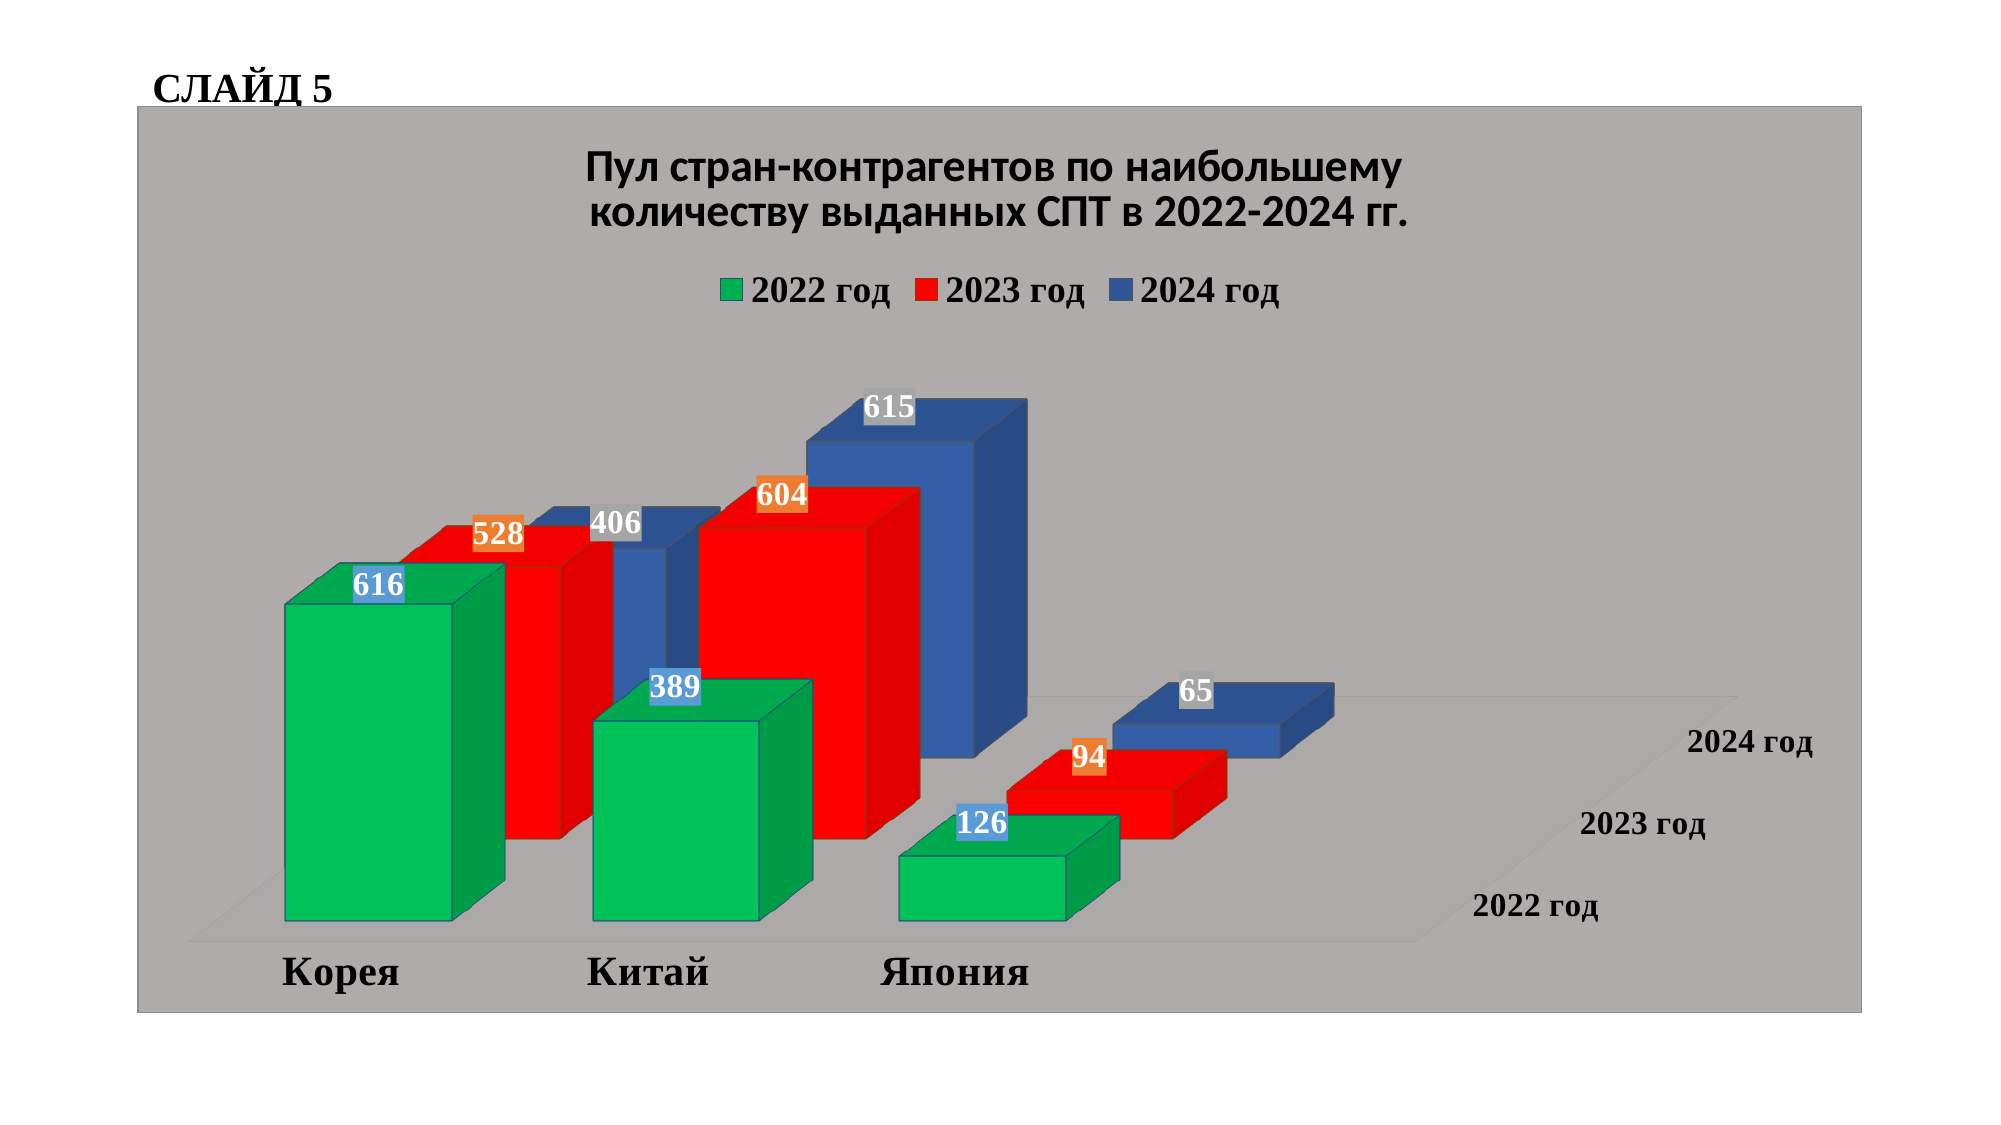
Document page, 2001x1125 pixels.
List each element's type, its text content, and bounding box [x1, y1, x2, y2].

title СЛАЙД 5 [137, 59, 1863, 106]
chart [137, 106, 1863, 1014]
